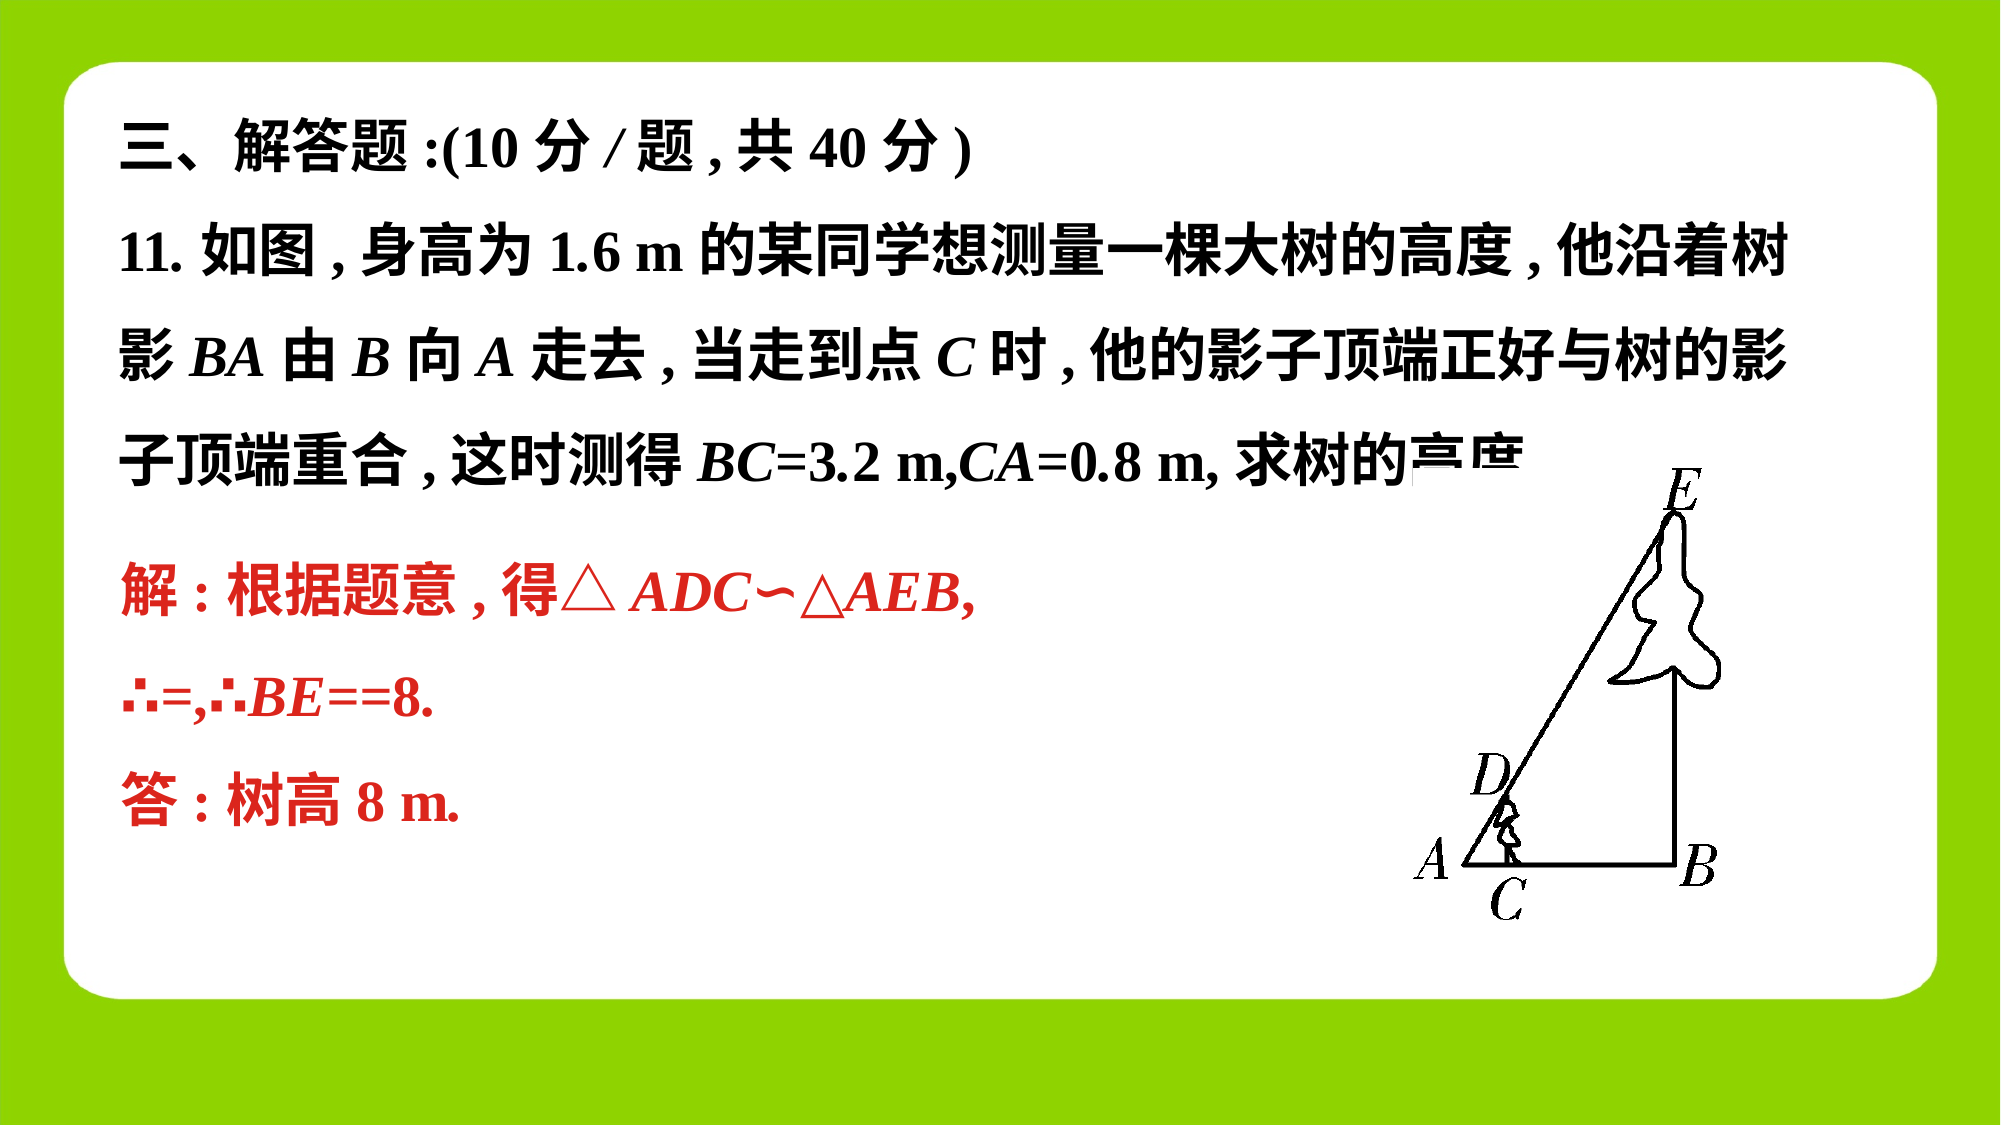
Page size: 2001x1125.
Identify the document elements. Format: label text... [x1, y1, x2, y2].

text_box 三、解答题:(10分/题,共40分) 11.如图,身高为1.6 m的某同学想测量一棵大树的高度,他沿着树影BA由B向A走去,当走到点C时,他的影子顶端正好与树的影子顶端重合,这时测得BC=3.2 m,CA=0.8 m,求树的高度. [102, 66, 1839, 501]
picture [0, 0, 2001, 1125]
